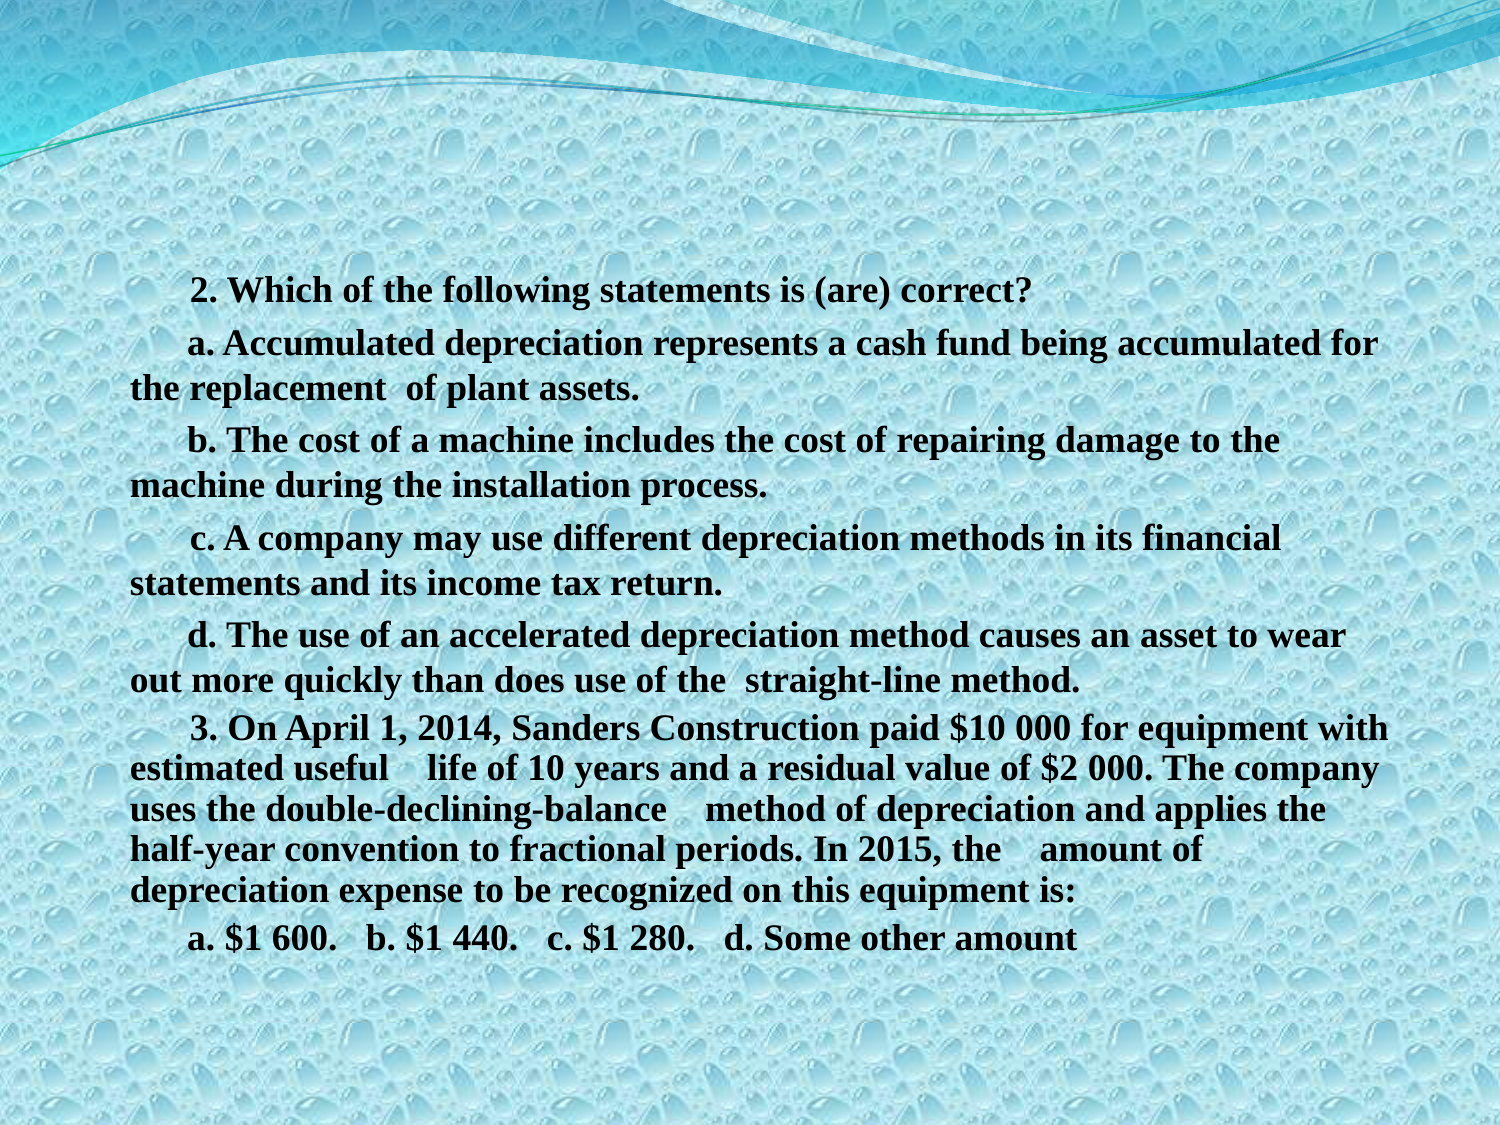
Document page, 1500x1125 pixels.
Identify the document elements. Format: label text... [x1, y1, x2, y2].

picture [0, 0, 1500, 1125]
list 2. Which of the following statements is (are) correct? a. Accumulated depreciation represents a cash fund being accumulated for the replacement of plant assets. b. The cost of a machine includes the cost of repairing damage to the machine during the installation process. c. A company may use different depreciation methods in its financial statements and its income tax return. d. The use of an accelerated depreciation method causes an asset to wear out more quickly than does use of the straight-line method. 3. On April 1, 2014, Sanders Construction paid $10 000 for equipment with estimated useful life of 10 years and a residual value of $2 000. The company uses the double-declining-balance method of depreciation and applies the half-year convention to fractional periods. In 2015, the amount of depreciation expense to be recognized on this equipment is: a. $1 600. b. $1 440. c. $1 280. d. Some other amount [70, 257, 1421, 1032]
